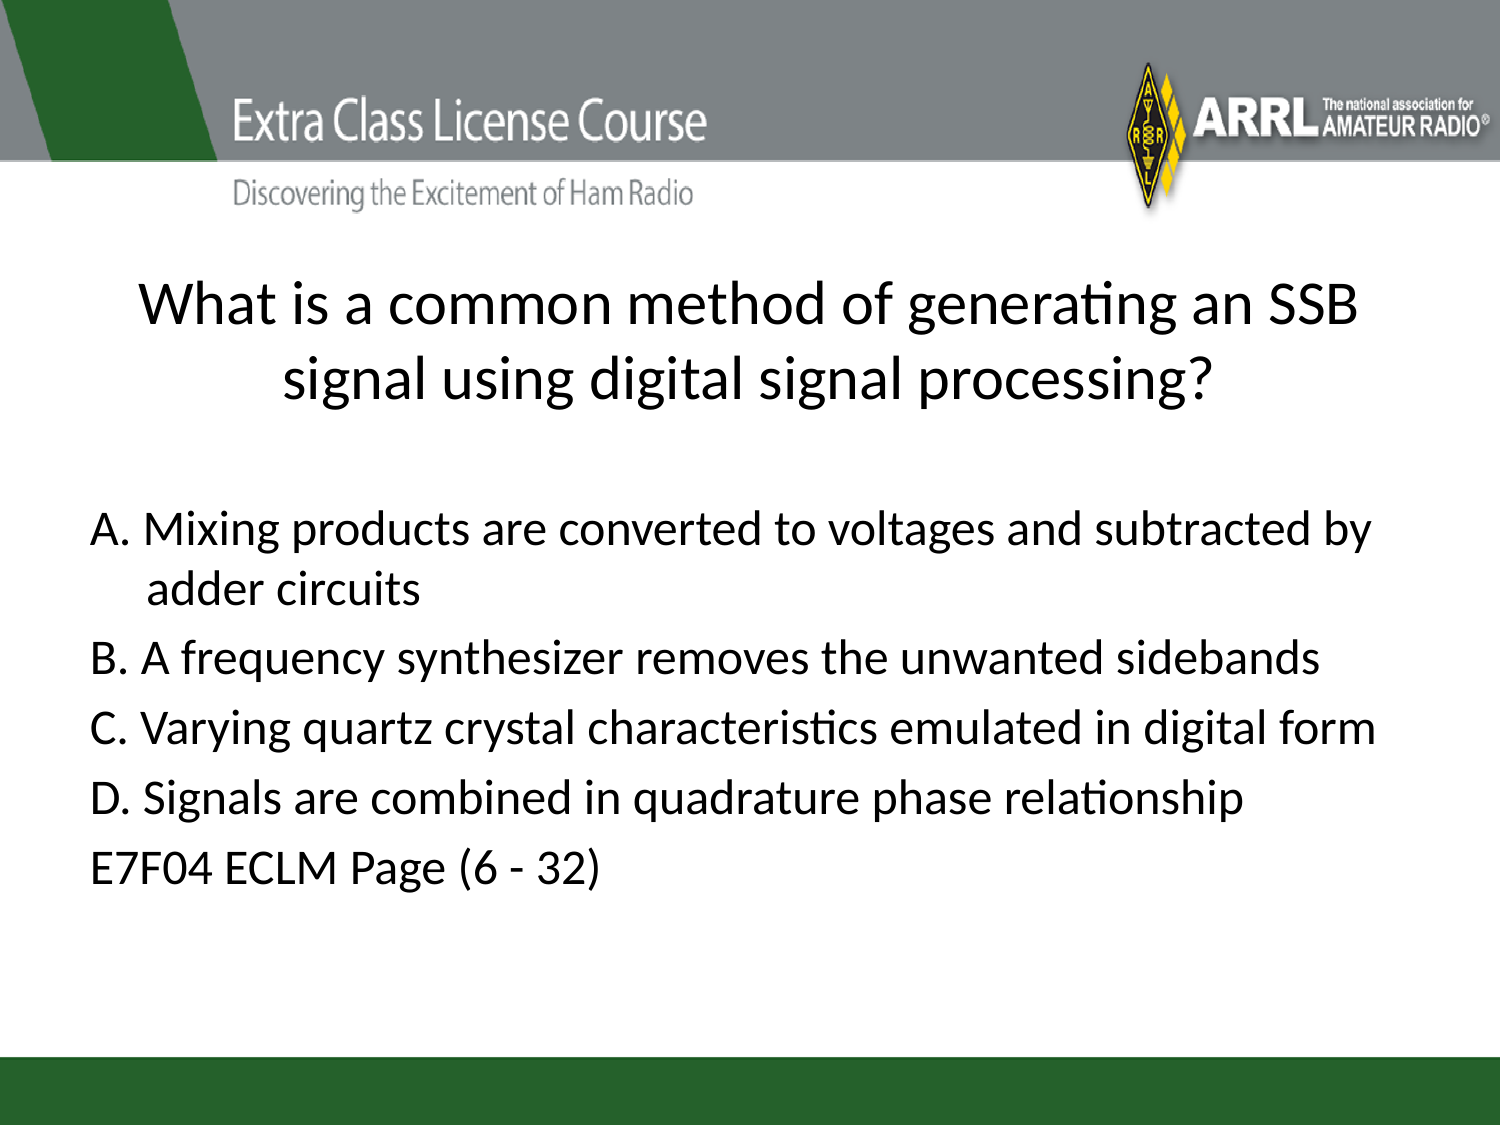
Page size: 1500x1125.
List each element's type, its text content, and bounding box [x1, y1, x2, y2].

title What is a common method of generating an SSB signal using digital signal processing? [75, 254, 1425, 435]
picture [0, 0, 1500, 1125]
list A. Mixing products are converted to voltages and subtracted by adder circuits B. A frequency synthesizer removes the unwanted sidebands C. Varying quartz crystal characteristics emulated in digital form D. Signals are combined in quadrature phase relationship E7F04 ECLM Page (6 - 32) [75, 487, 1425, 1005]
